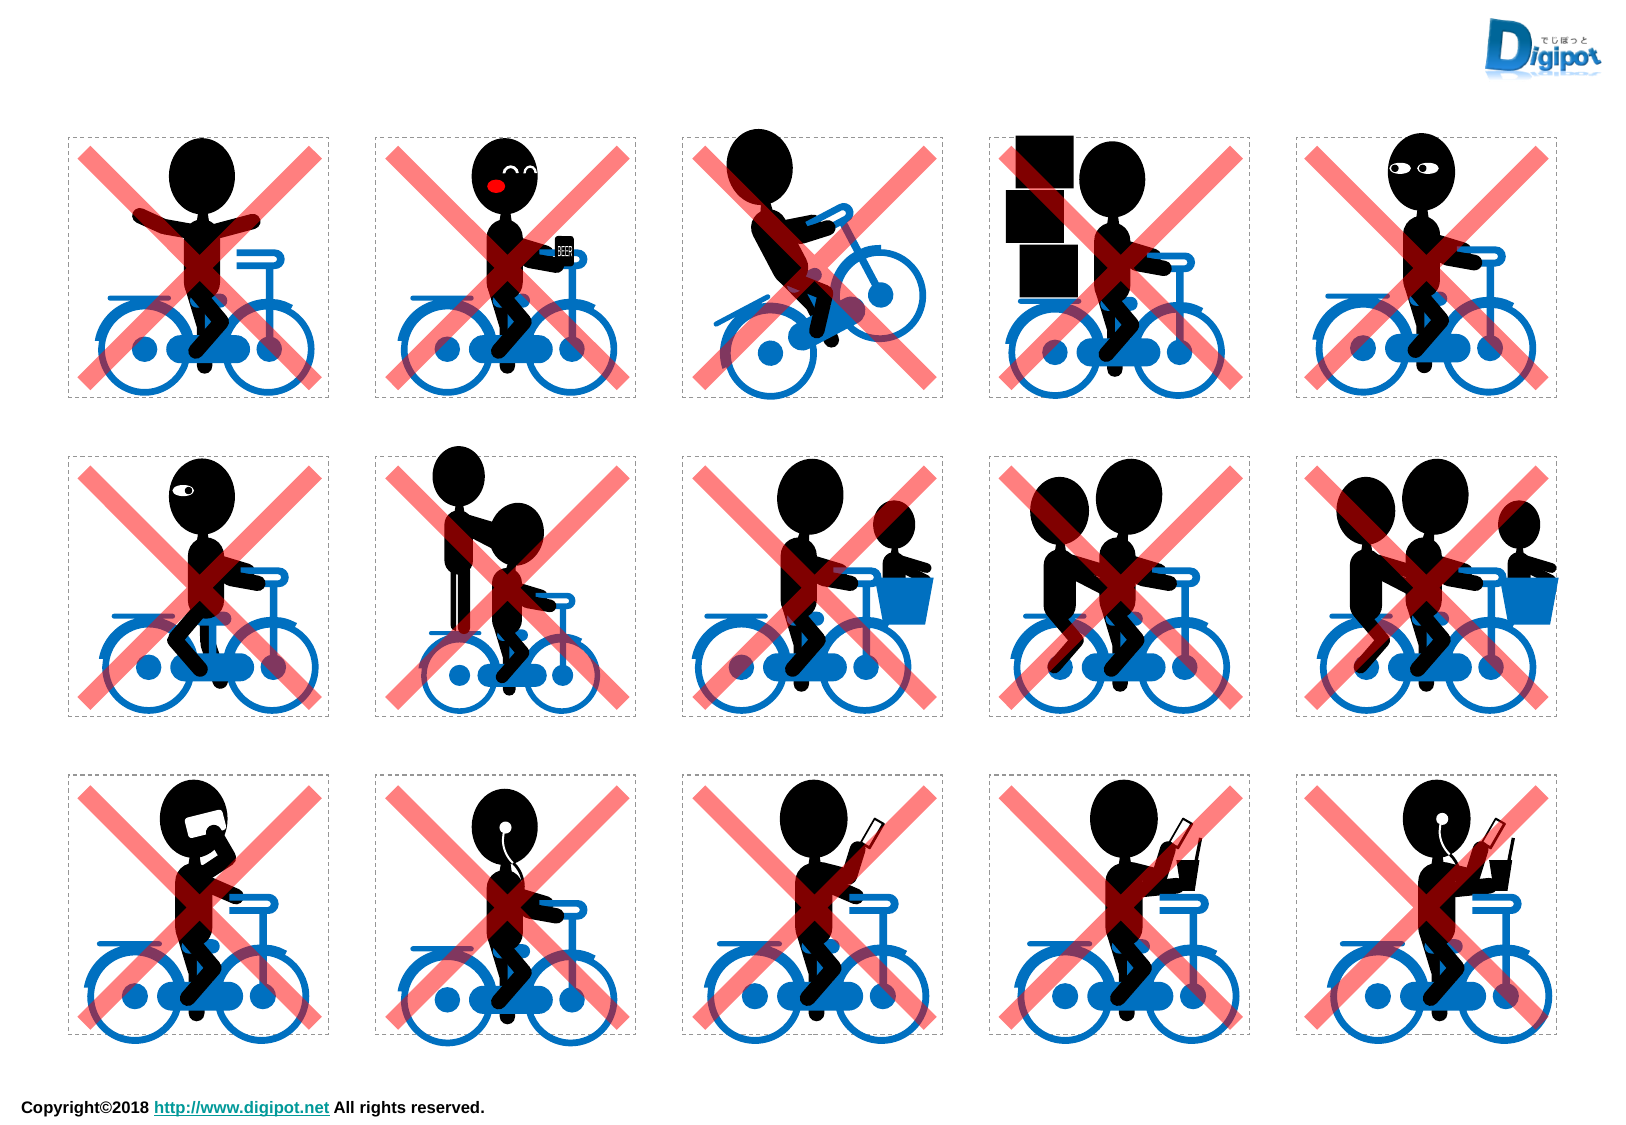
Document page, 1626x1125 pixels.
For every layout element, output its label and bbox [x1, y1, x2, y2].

text_box [384, 785, 630, 1047]
text_box [691, 458, 937, 715]
text_box [998, 135, 1244, 400]
text_box [692, 779, 937, 1045]
text_box [1303, 458, 1559, 715]
text_box [998, 458, 1244, 715]
text_box [77, 458, 323, 715]
picture [1485, 18, 1602, 82]
text_box [77, 137, 323, 397]
text_box [1303, 779, 1553, 1045]
text_box [384, 137, 630, 397]
text_box [384, 445, 630, 715]
text_box [77, 779, 323, 1045]
text_box [998, 779, 1244, 1045]
text_box [1303, 132, 1549, 396]
text_box [692, 128, 937, 391]
